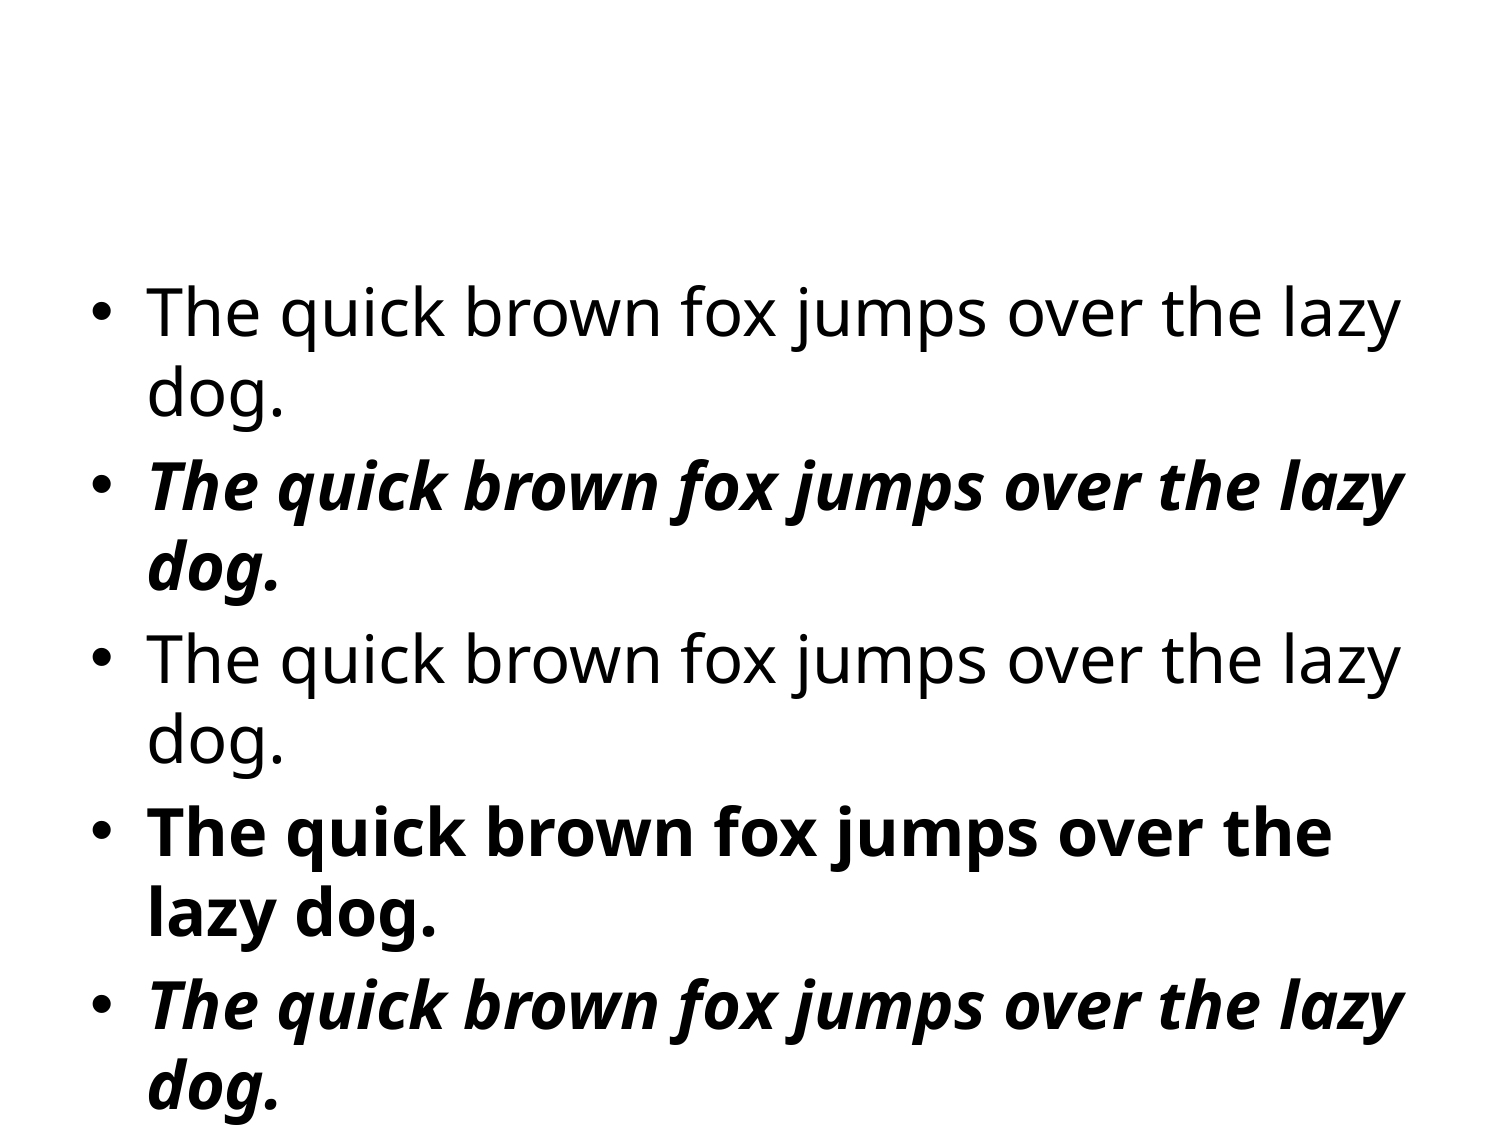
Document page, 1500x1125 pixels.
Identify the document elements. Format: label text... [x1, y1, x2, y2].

list The quick brown fox jumps over the lazy dog. The quick brown fox jumps over the lazy dog. The quick brown fox jumps over the lazy dog. The quick brown fox jumps over the lazy dog. The quick brown fox jumps over the lazy dog. [75, 262, 1425, 1005]
